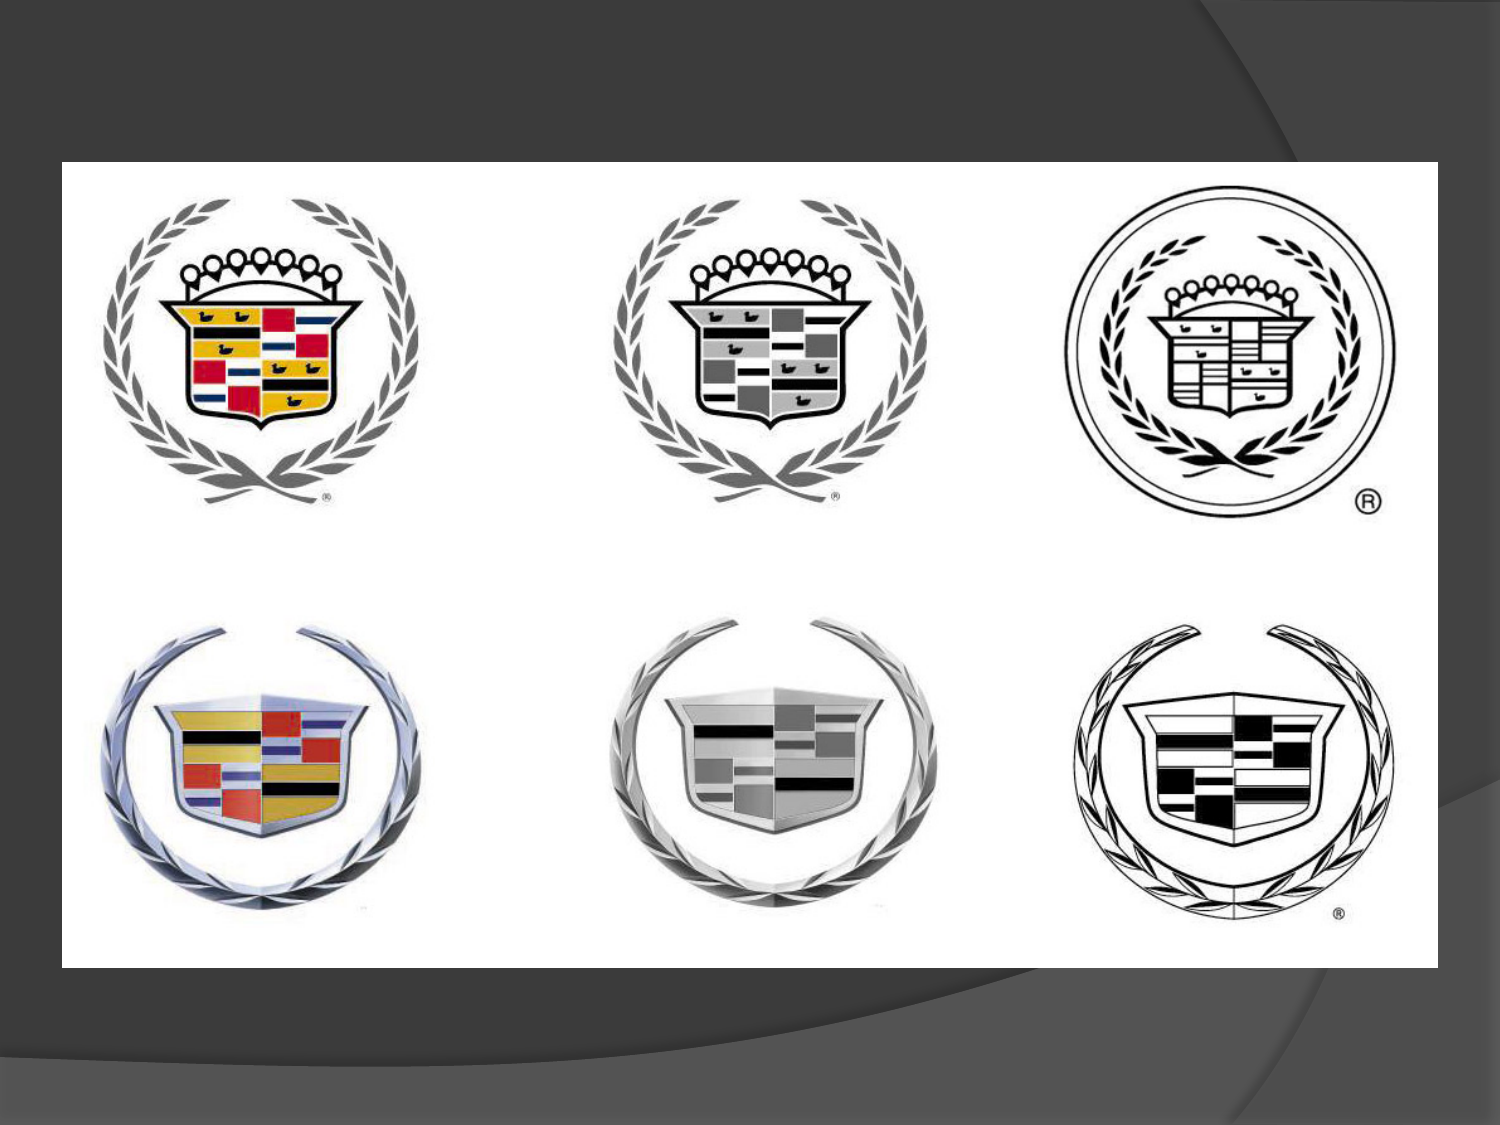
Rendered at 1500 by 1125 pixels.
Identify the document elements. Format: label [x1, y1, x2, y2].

picture [62, 162, 1438, 968]
